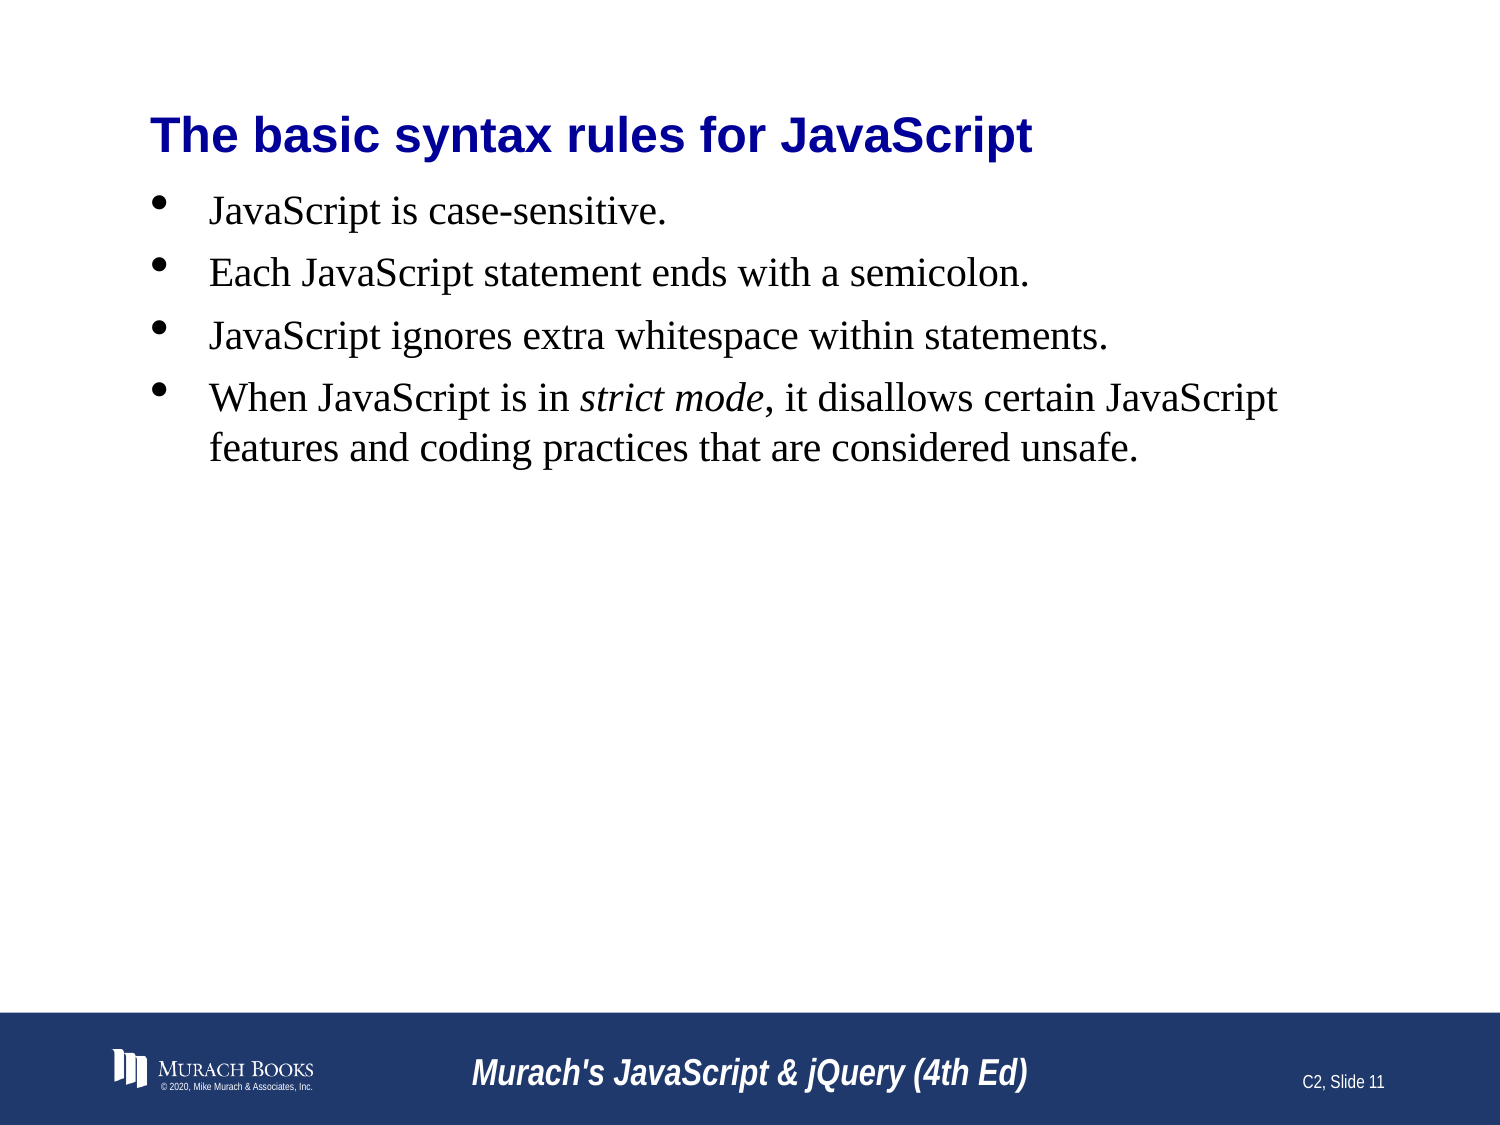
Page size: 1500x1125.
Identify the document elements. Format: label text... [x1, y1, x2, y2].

slide_number C2, Slide 11 [1087, 1025, 1400, 1100]
slide_number Murach's JavaScript & jQuery (4th Ed) [463, 1025, 1050, 1100]
list JavaScript is case-sensitive. Each JavaScript statement ends with a semicolon. JavaScript ignores extra whitespace within statements. When JavaScript is in strict mode, it disallows certain JavaScript features and coding practices that are considered unsafe. [137, 174, 1350, 975]
title The basic syntax rules for JavaScript [150, 102, 1350, 164]
footer © 2020, Mike Murach & Associates, Inc. [12, 1025, 463, 1100]
